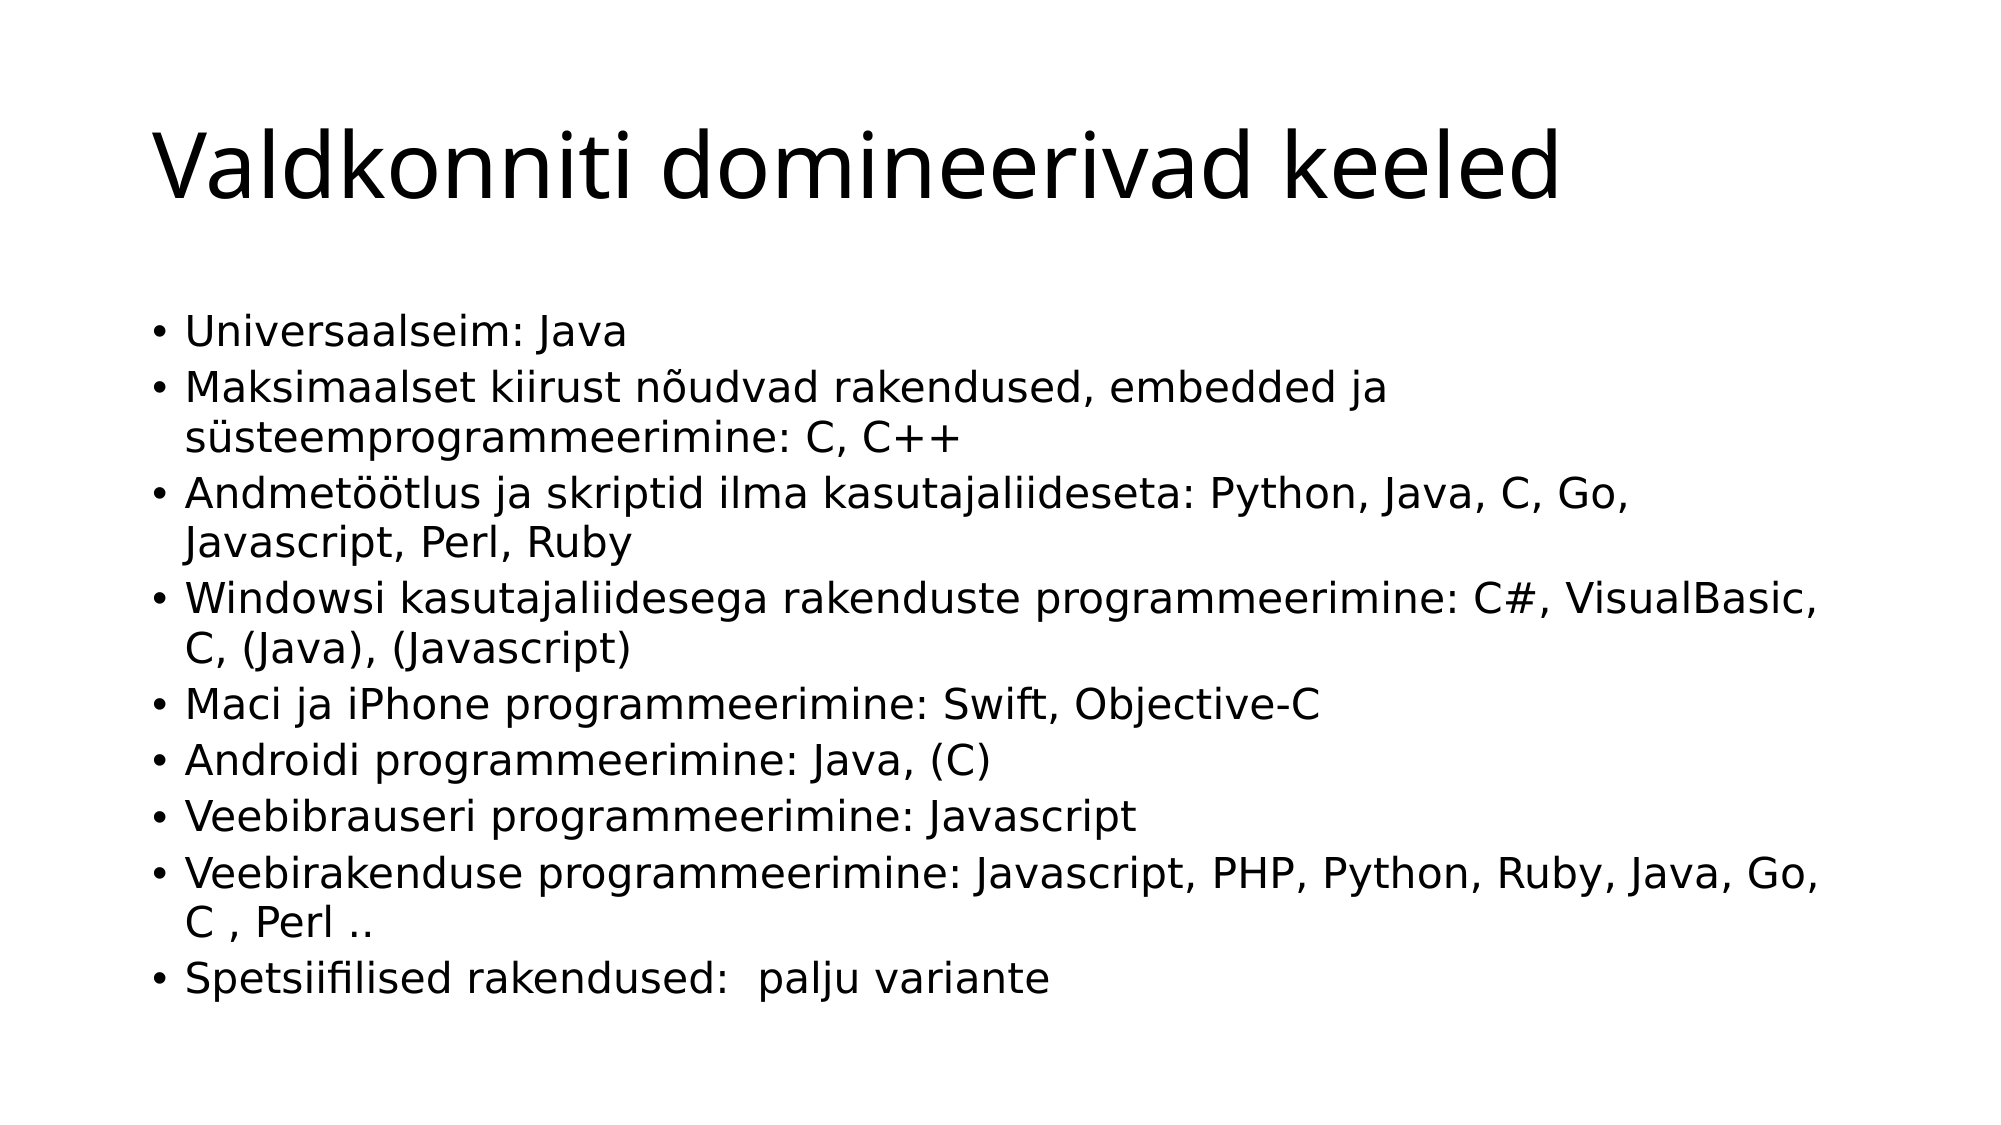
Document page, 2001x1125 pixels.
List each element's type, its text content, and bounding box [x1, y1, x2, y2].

list Universaalseim: Java Maksimaalset kiirust nõudvad rakendused, embedded ja süsteemprogrammeerimine: C, C++ Andmetöötlus ja skriptid ilma kasutajaliideseta: Python, Java, C, Go, Javascript, Perl, Ruby Windowsi kasutajaliidesega rakenduste programmeerimine: C#, VisualBasic, C, (Java), (Javascript) Maci ja iPhone programmeerimine: Swift, Objective-C Androidi programmeerimine: Java, (C) Veebibrauseri programmeerimine: Javascript Veebirakenduse programmeerimine: Javascript, PHP, Python, Ruby, Java, Go, C , Perl .. Spetsiifilised rakendused: palju variante [137, 299, 1863, 1014]
title Valdkonniti domineerivad keeled [137, 59, 1863, 278]
